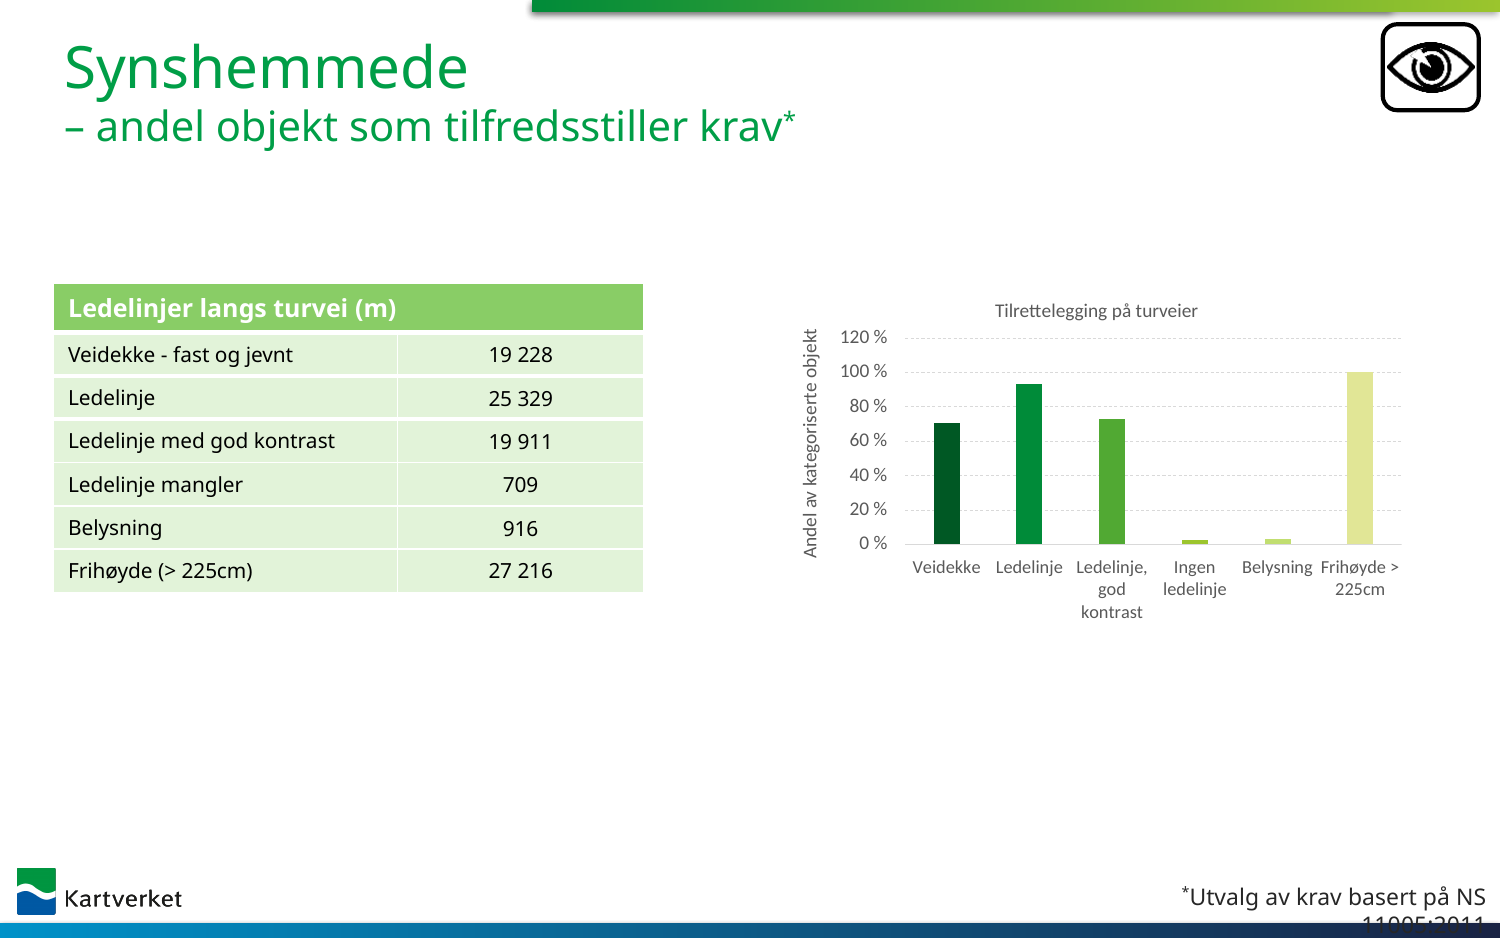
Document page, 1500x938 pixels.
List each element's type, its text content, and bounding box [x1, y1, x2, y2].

table_cell 709 [398, 463, 643, 505]
table_cell 25 329 [398, 378, 643, 417]
text_box Synshemmede – andel objekt som tilfredsstiller krav* [49, 24, 1431, 158]
table_cell 27 216 [398, 550, 643, 592]
table_cell 19 911 [398, 421, 643, 462]
table_header Ledelinjer langs turvei (m) [54, 284, 643, 330]
table_cell Belysning [54, 507, 397, 548]
table_cell Ledelinje med god kontrast [54, 421, 397, 462]
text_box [1382, 24, 1480, 111]
picture [791, 291, 1402, 630]
table_cell 916 [398, 507, 643, 548]
table_cell Veidekke - fast og jevnt [54, 335, 397, 374]
table_cell Frihøyde (> 225cm) [54, 550, 397, 592]
table_cell Ledelinje mangler [54, 463, 397, 505]
text_box *Utvalg av krav basert på NS 11005:2011 [1068, 873, 1500, 938]
table_cell 19 228 [398, 335, 643, 374]
table_cell Ledelinje [54, 378, 397, 417]
